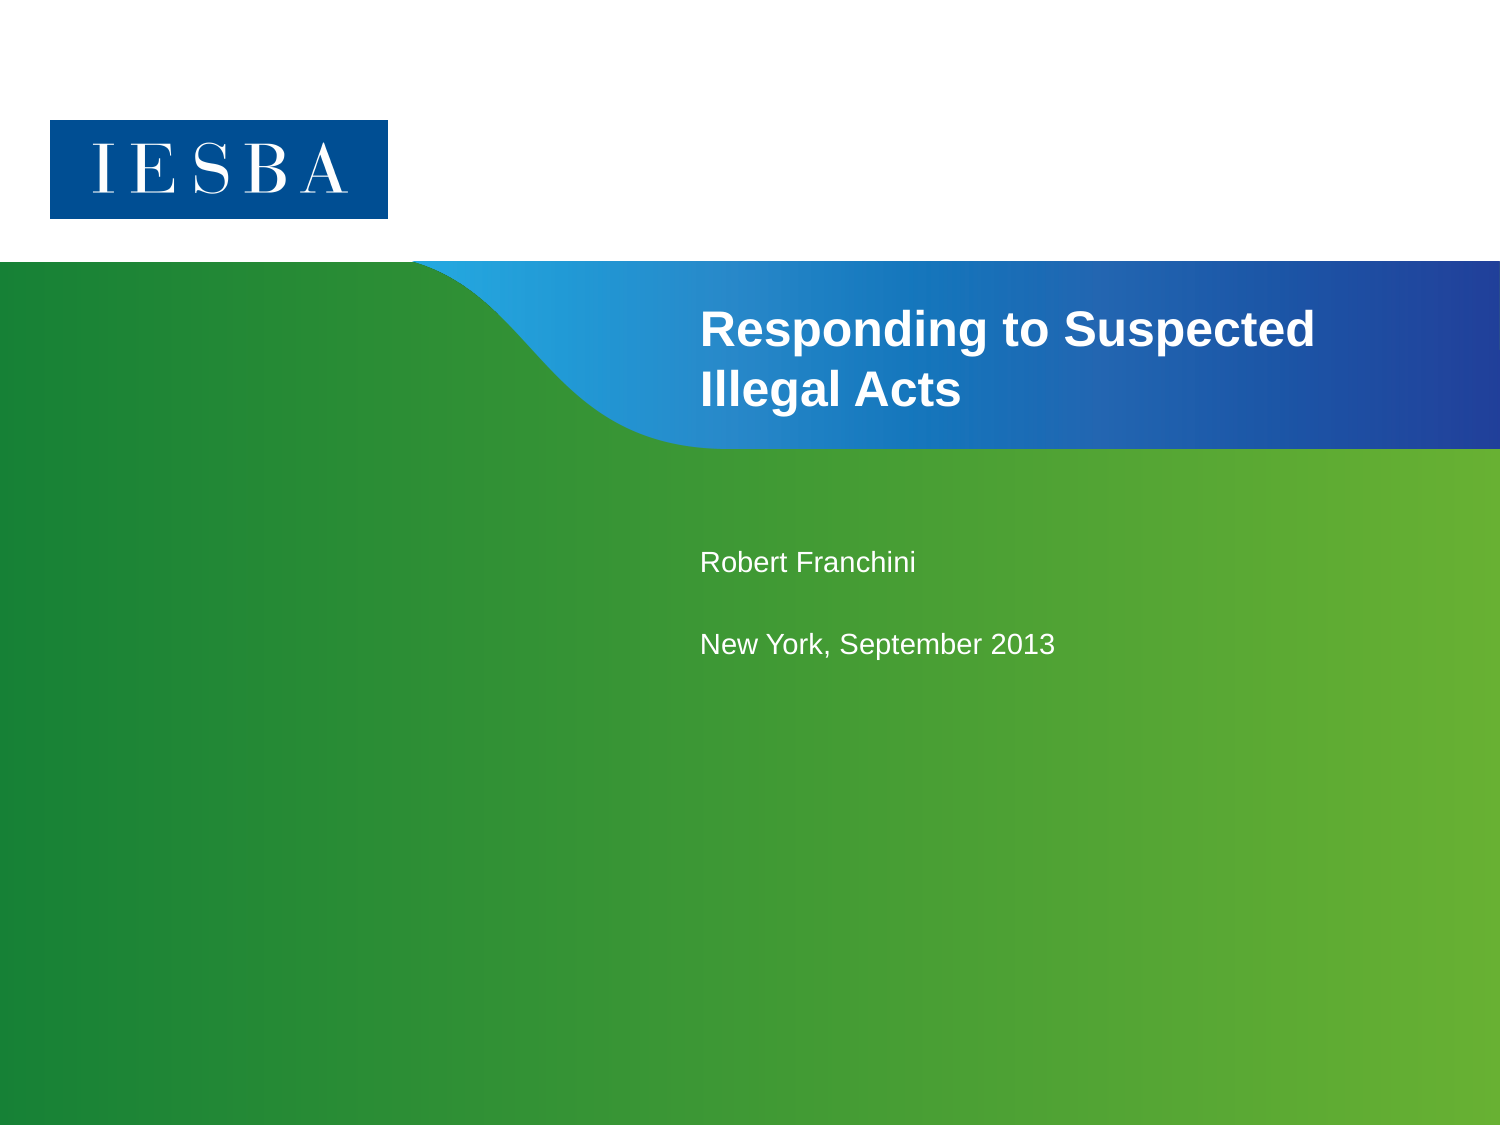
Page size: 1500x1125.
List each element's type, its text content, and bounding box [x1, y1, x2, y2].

picture [412, 261, 1500, 449]
subtitle Robert Franchini New York, September 2013 [699, 543, 1203, 831]
title Responding to Suspected Illegal Acts [699, 275, 1463, 438]
picture [50, 120, 388, 219]
